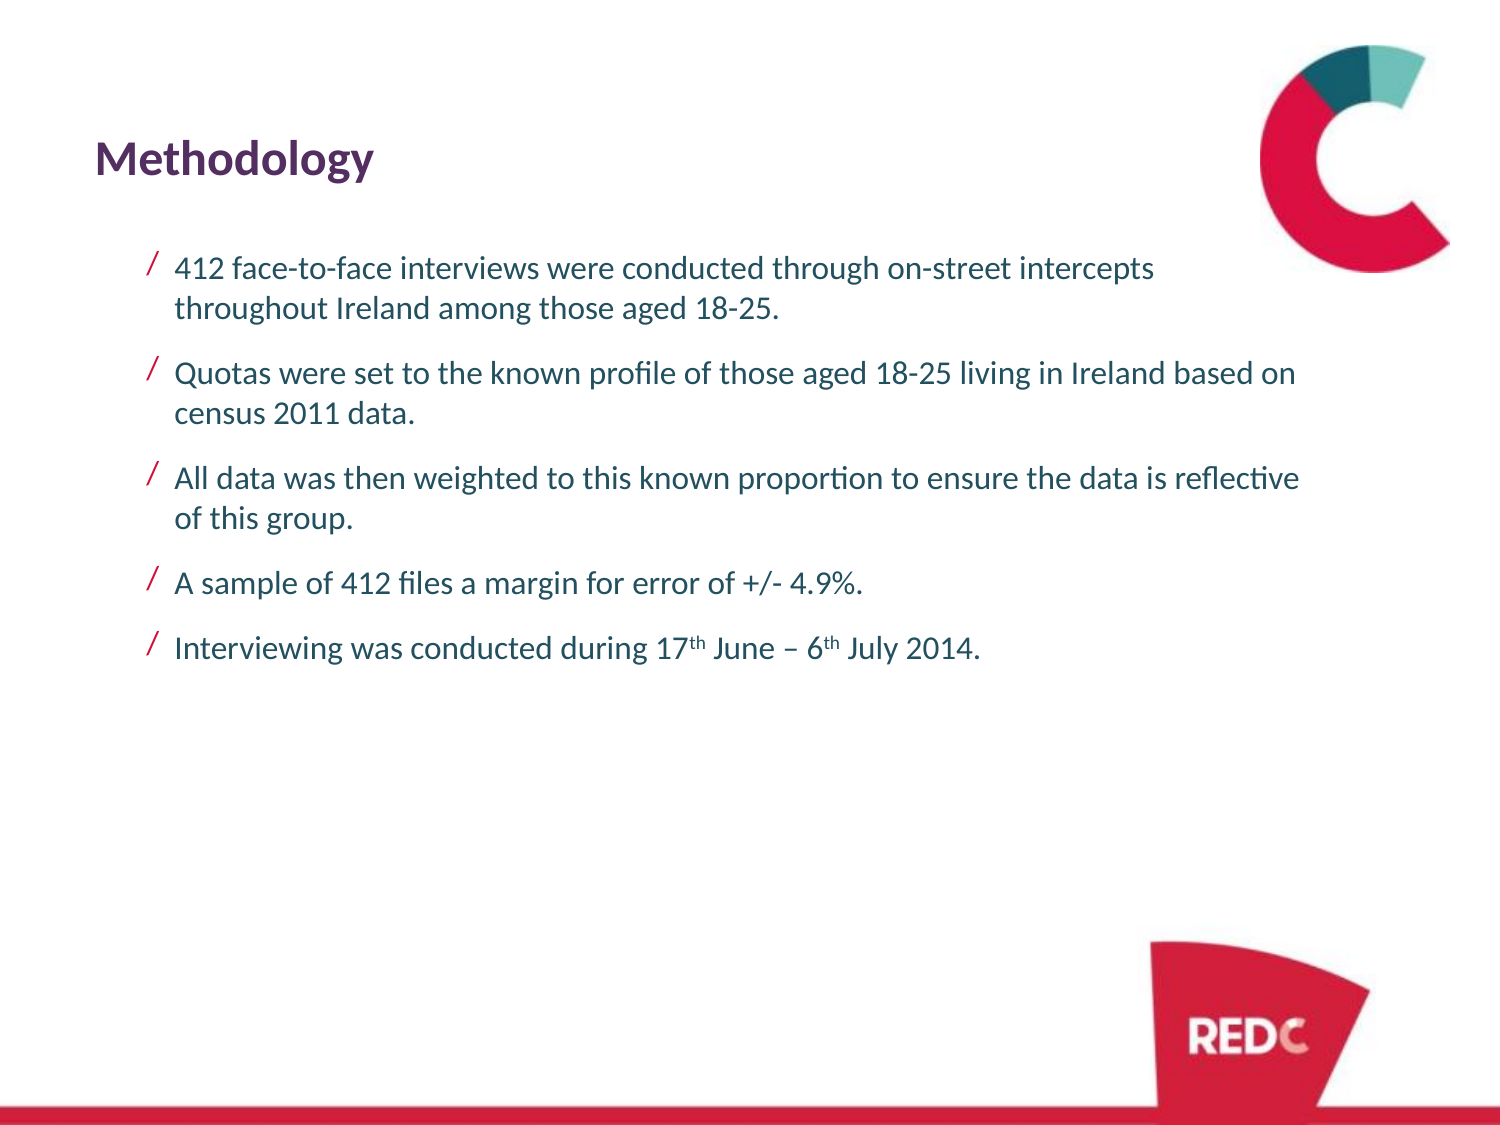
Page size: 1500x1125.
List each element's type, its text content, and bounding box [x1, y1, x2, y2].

picture [0, 0, 1500, 1125]
list 412 face-to-face interviews were conducted through on-street intercepts throughout Ireland among those aged 18-25. Quotas were set to the known profile of those aged 18-25 living in Ireland based on census 2011 data. All data was then weighted to this known proportion to ensure the data is reflective of this group. A sample of 412 files a margin for error of +/- 4.9%. Interviewing was conducted during 17th June – 6th July 2014. [146, 246, 1304, 671]
title Methodology [94, 132, 378, 187]
